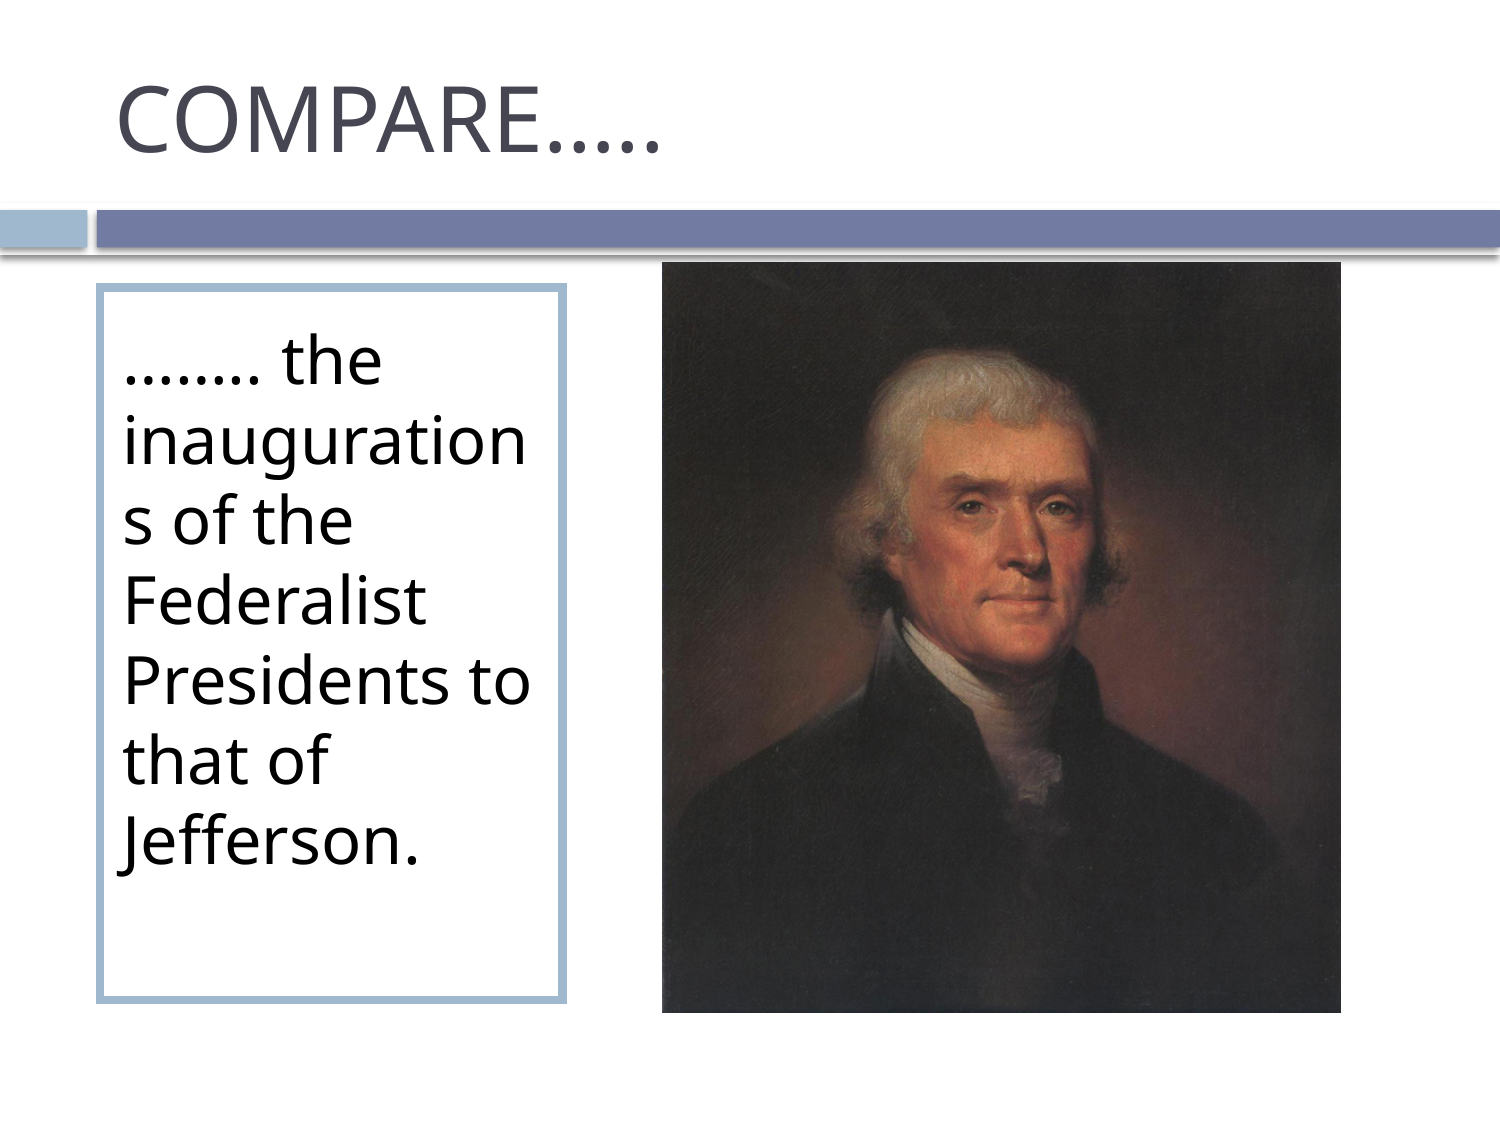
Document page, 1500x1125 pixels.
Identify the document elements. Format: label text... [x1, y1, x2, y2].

title COMPARE….. [99, 44, 1425, 188]
list …….. the inaugurations of the Federalist Presidents to that of Jefferson. [96, 283, 567, 1004]
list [662, 262, 1341, 1013]
